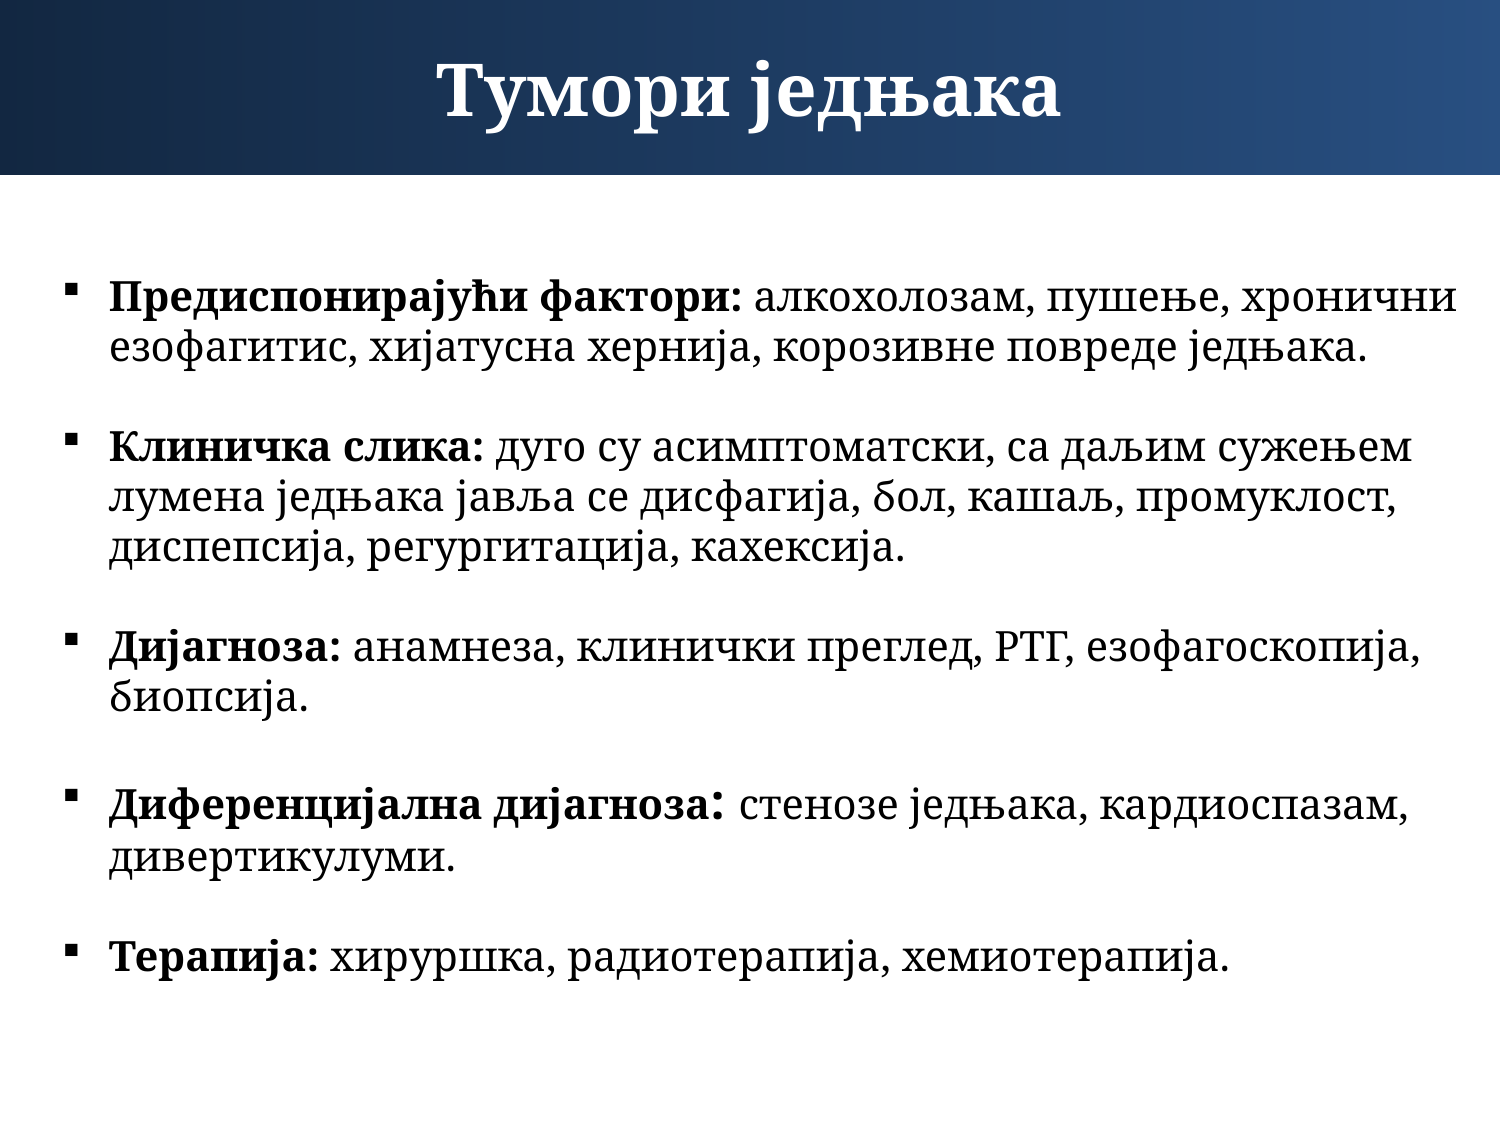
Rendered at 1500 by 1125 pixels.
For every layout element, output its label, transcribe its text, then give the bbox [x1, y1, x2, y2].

text_box Тумори једњака [0, 0, 1500, 176]
text_box Предиспонирајући фактори: алкохолозам, пушење, хронични езофагитис, хијатусна хернија, корозивне повреде једњака. Клиничка слика: дуго су асимптоматски, са даљим сужењем лумена једњака јавља се дисфагија, бол, кашаљ, промуклост, диспепсија, регургитација, кахексија. Дијагноза: анамнеза, клинички преглед, РТГ, езофагоскопија, биопсија. Диференцијална дијагноза: стенозе једњака, кардиоспазам, дивертикулуми. Терапија: хируршка, радиотерапија, хемиотерапија. [47, 212, 1498, 1125]
